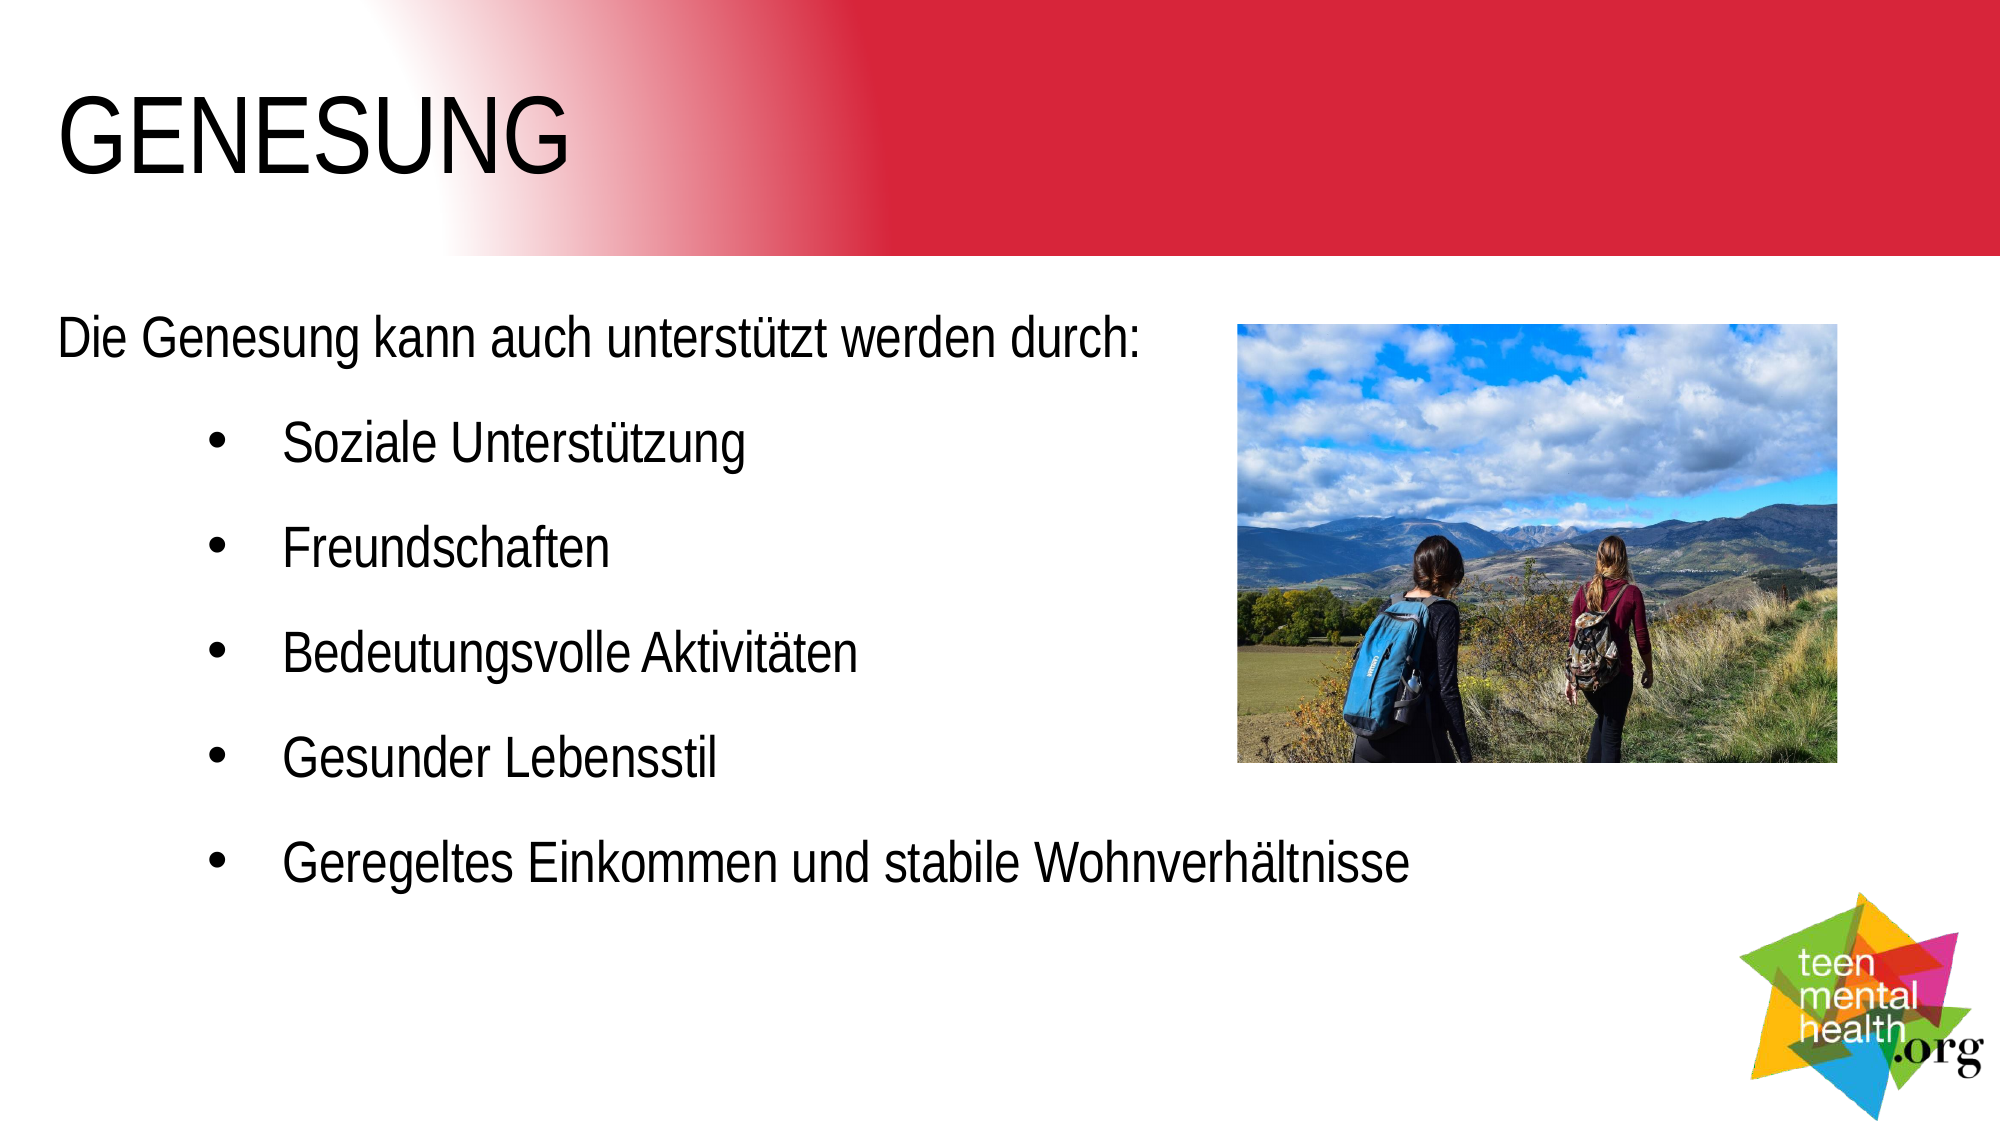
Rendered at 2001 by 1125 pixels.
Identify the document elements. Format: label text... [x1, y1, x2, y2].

picture [1739, 892, 1984, 1121]
picture [0, 0, 2000, 256]
text_box [1237, 324, 1838, 763]
title GENESUNG [55, 60, 1950, 252]
text_box Die Genesung kann auch unterstützt werden durch: Soziale Unterstützung Freundschaften Bedeutungsvolle Aktivitäten Gesunder Lebensstil Geregeltes Einkommen und stabile Wohnverhältnisse [55, 262, 1614, 895]
